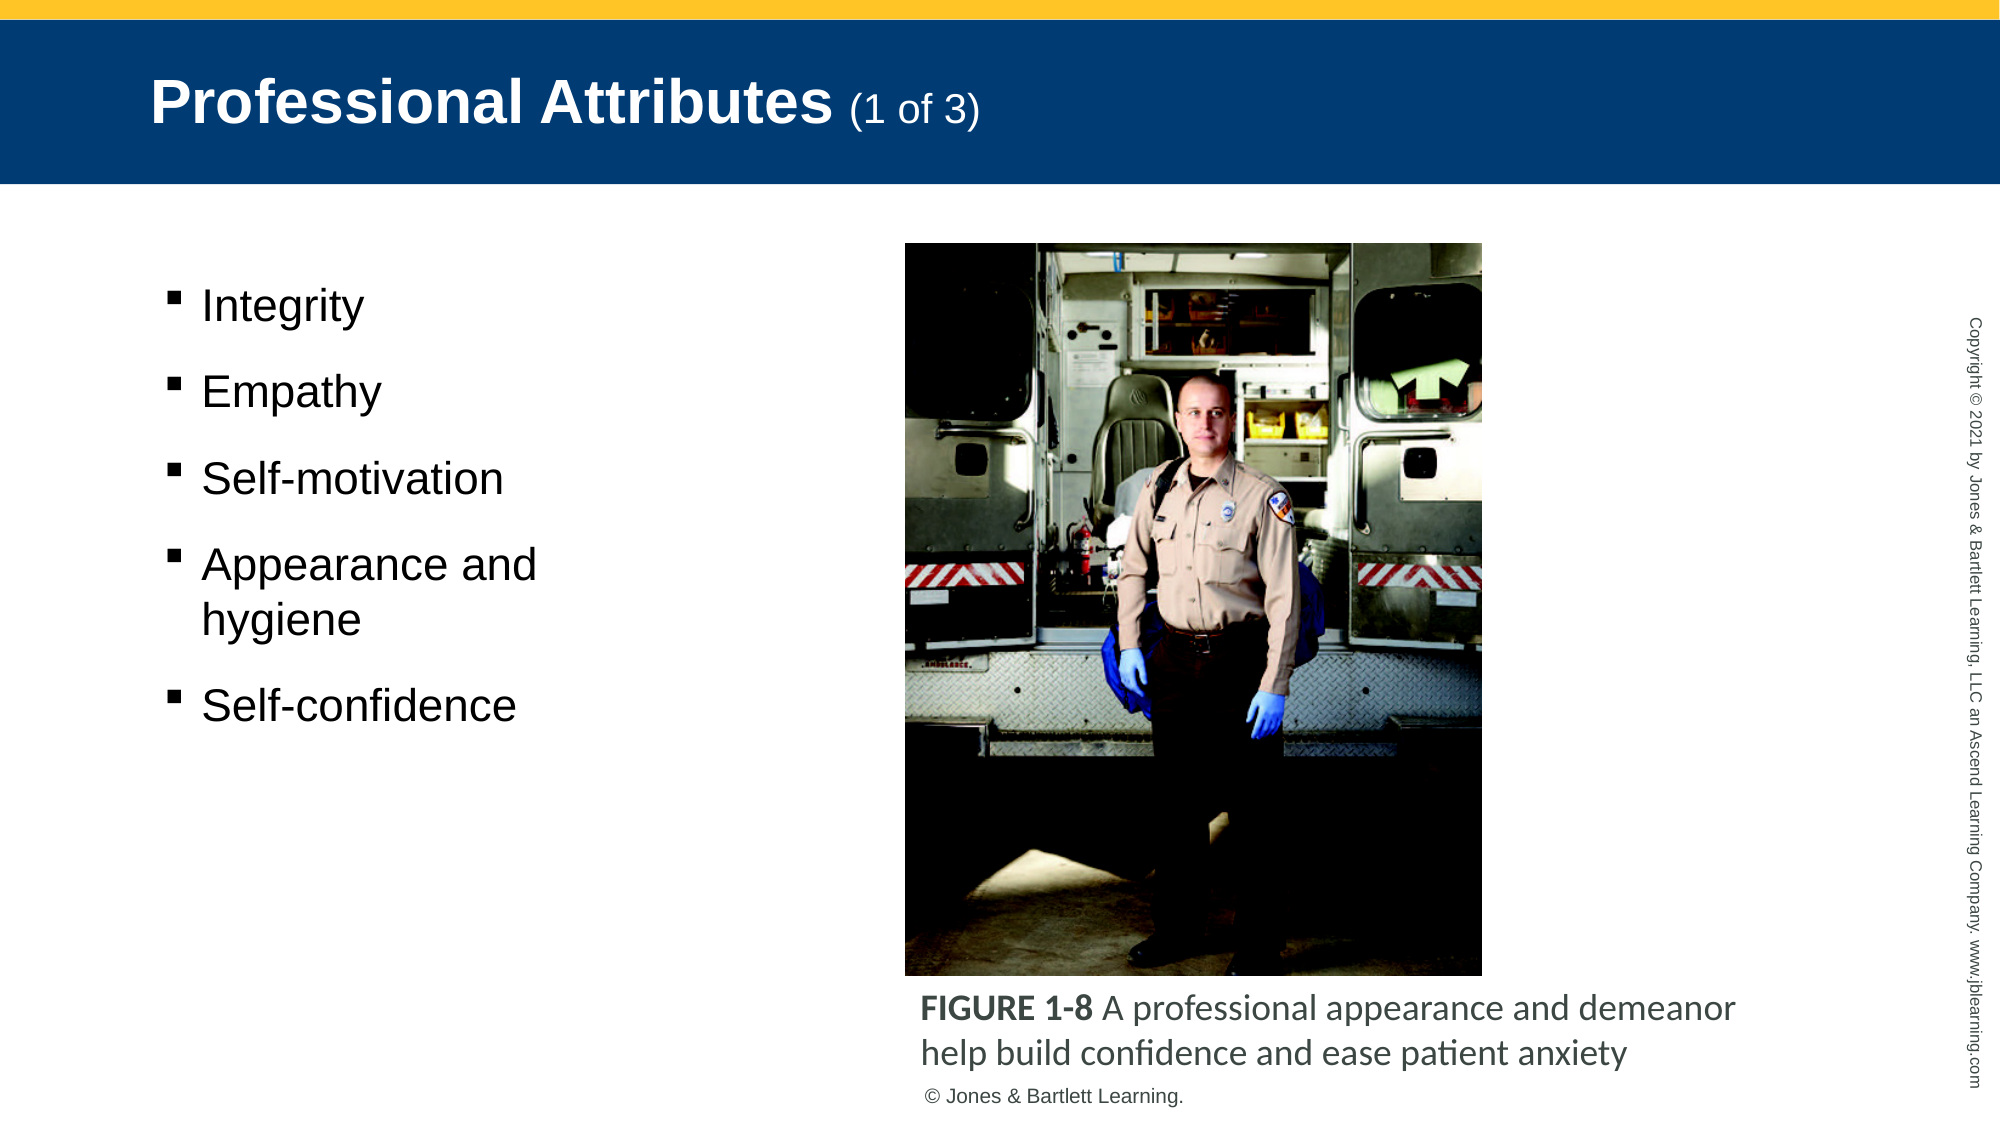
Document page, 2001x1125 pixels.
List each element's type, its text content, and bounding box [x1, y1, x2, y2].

picture [905, 243, 1482, 976]
list Integrity Empathy Self-motivation Appearance and hygiene Self-confidence [148, 245, 899, 1034]
text_box © Jones & Bartlett Learning. [910, 1075, 1200, 1116]
text_box FIGURE 1-8 A professional appearance and demeanor help build confidence and ease patient anxiety [905, 975, 1767, 1081]
title Professional Attributes (1 of 3) [0, 19, 2000, 185]
